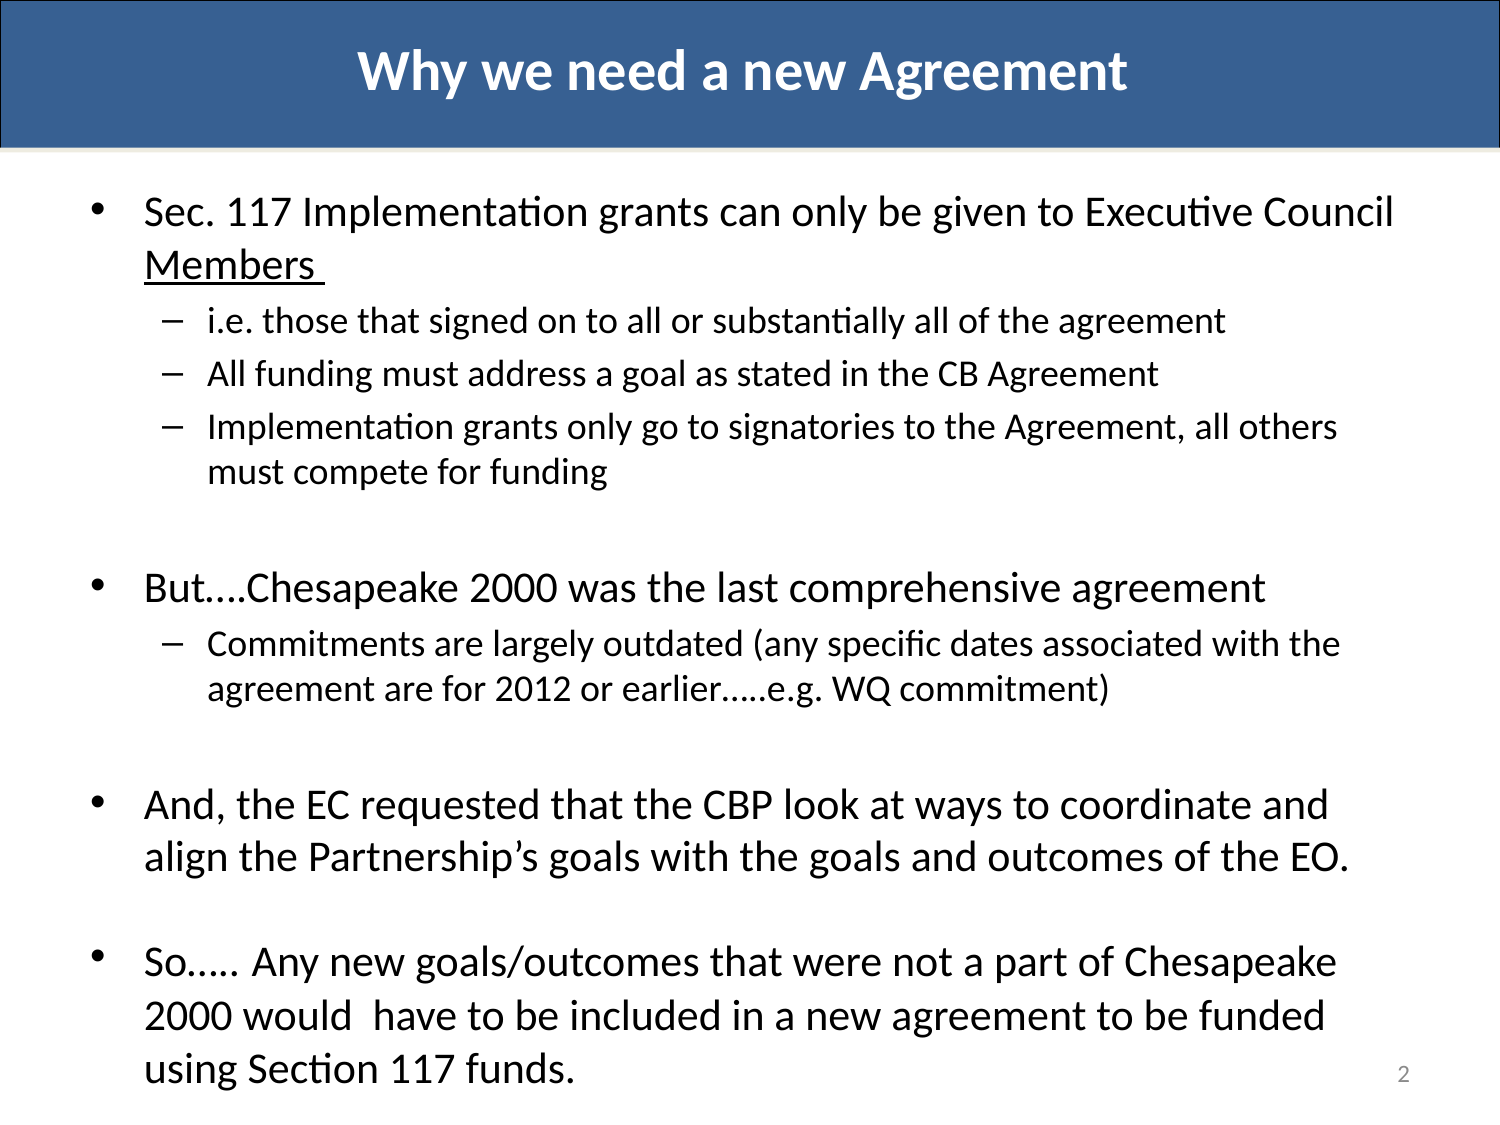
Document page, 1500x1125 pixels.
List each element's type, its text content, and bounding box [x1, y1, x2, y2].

slide_number 2 [1074, 1042, 1425, 1103]
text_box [0, 0, 1500, 151]
list Sec. 117 Implementation grants can only be given to Executive Council Members i.e. those that signed on to all or substantially all of the agreement All funding must address a goal as stated in the CB Agreement Implementation grants only go to signatories to the Agreement, all others must compete for funding But….Chesapeake 2000 was the last comprehensive agreement Commitments are largely outdated (any specific dates associated with the agreement are for 2012 or earlier…..e.g. WQ commitment) And, the EC requested that the CBP look at ways to coordinate and align the Partnership’s goals with the goals and outcomes of the EO. So….. Any new goals/outcomes that were not a part of Chesapeake 2000 would have to be included in a new agreement to be funded using Section 117 funds. [75, 174, 1425, 1100]
